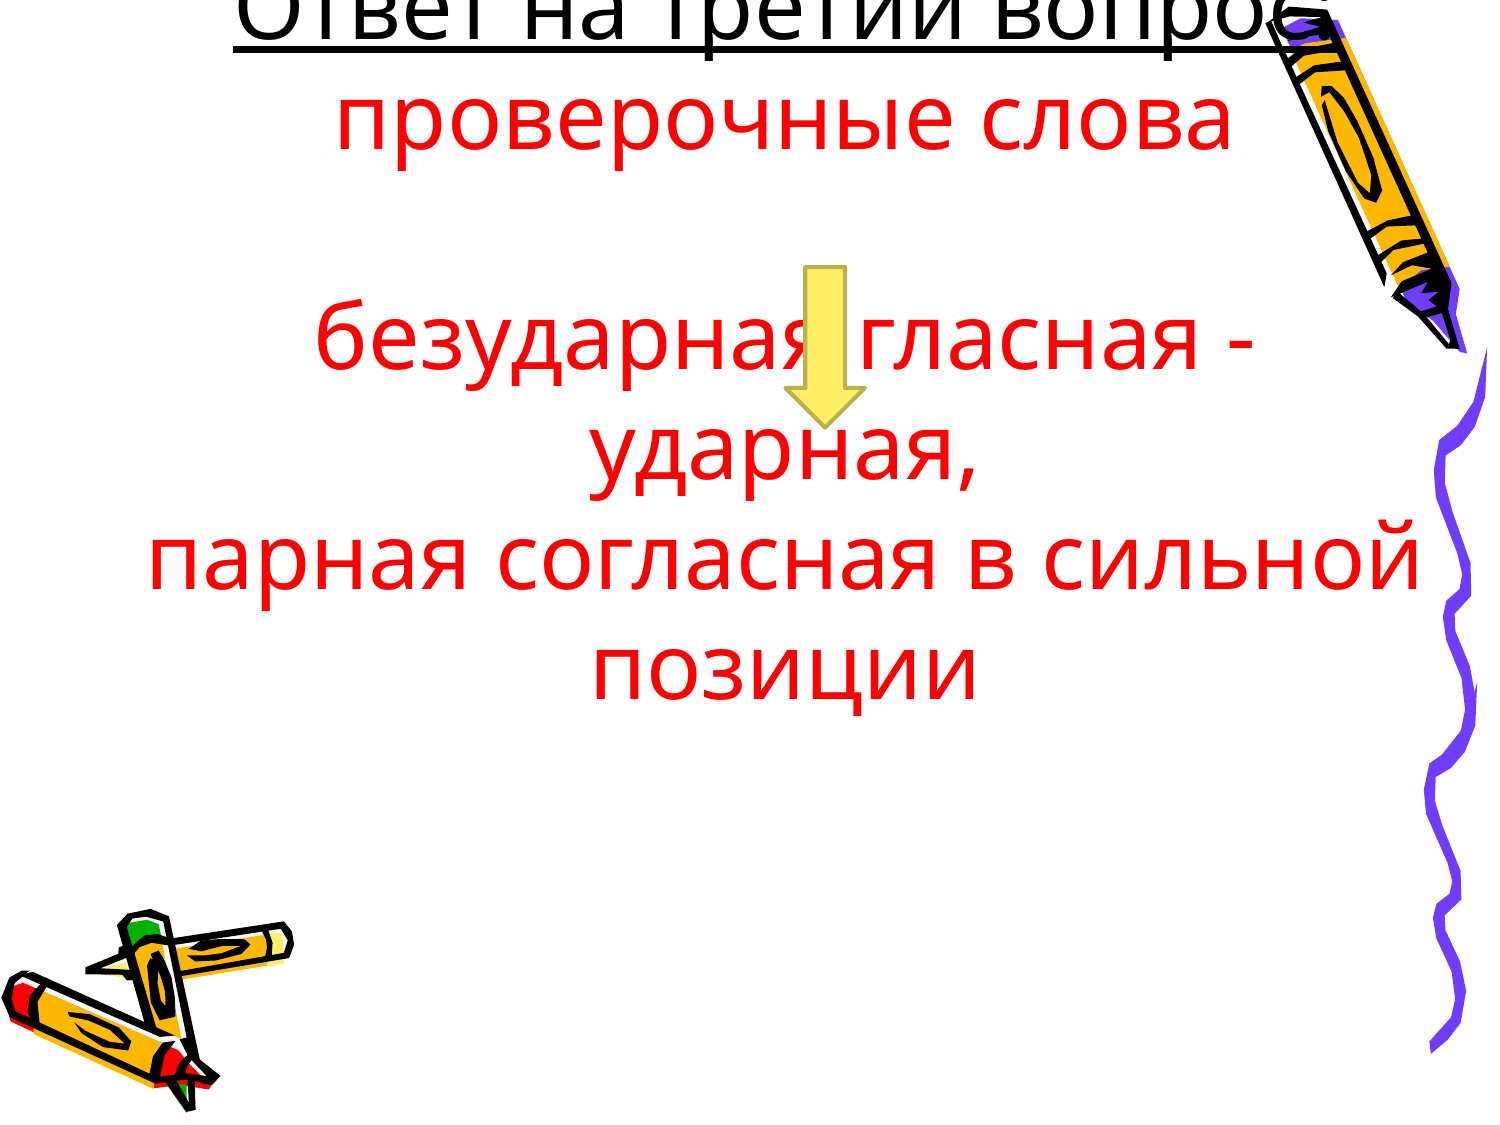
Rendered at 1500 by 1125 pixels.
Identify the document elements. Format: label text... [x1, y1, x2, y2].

text_box [783, 265, 867, 430]
title Ответ на третий вопрос: проверочные слова безударная гласная - ударная, парная согласная в сильной позиции [111, 42, 1459, 1125]
